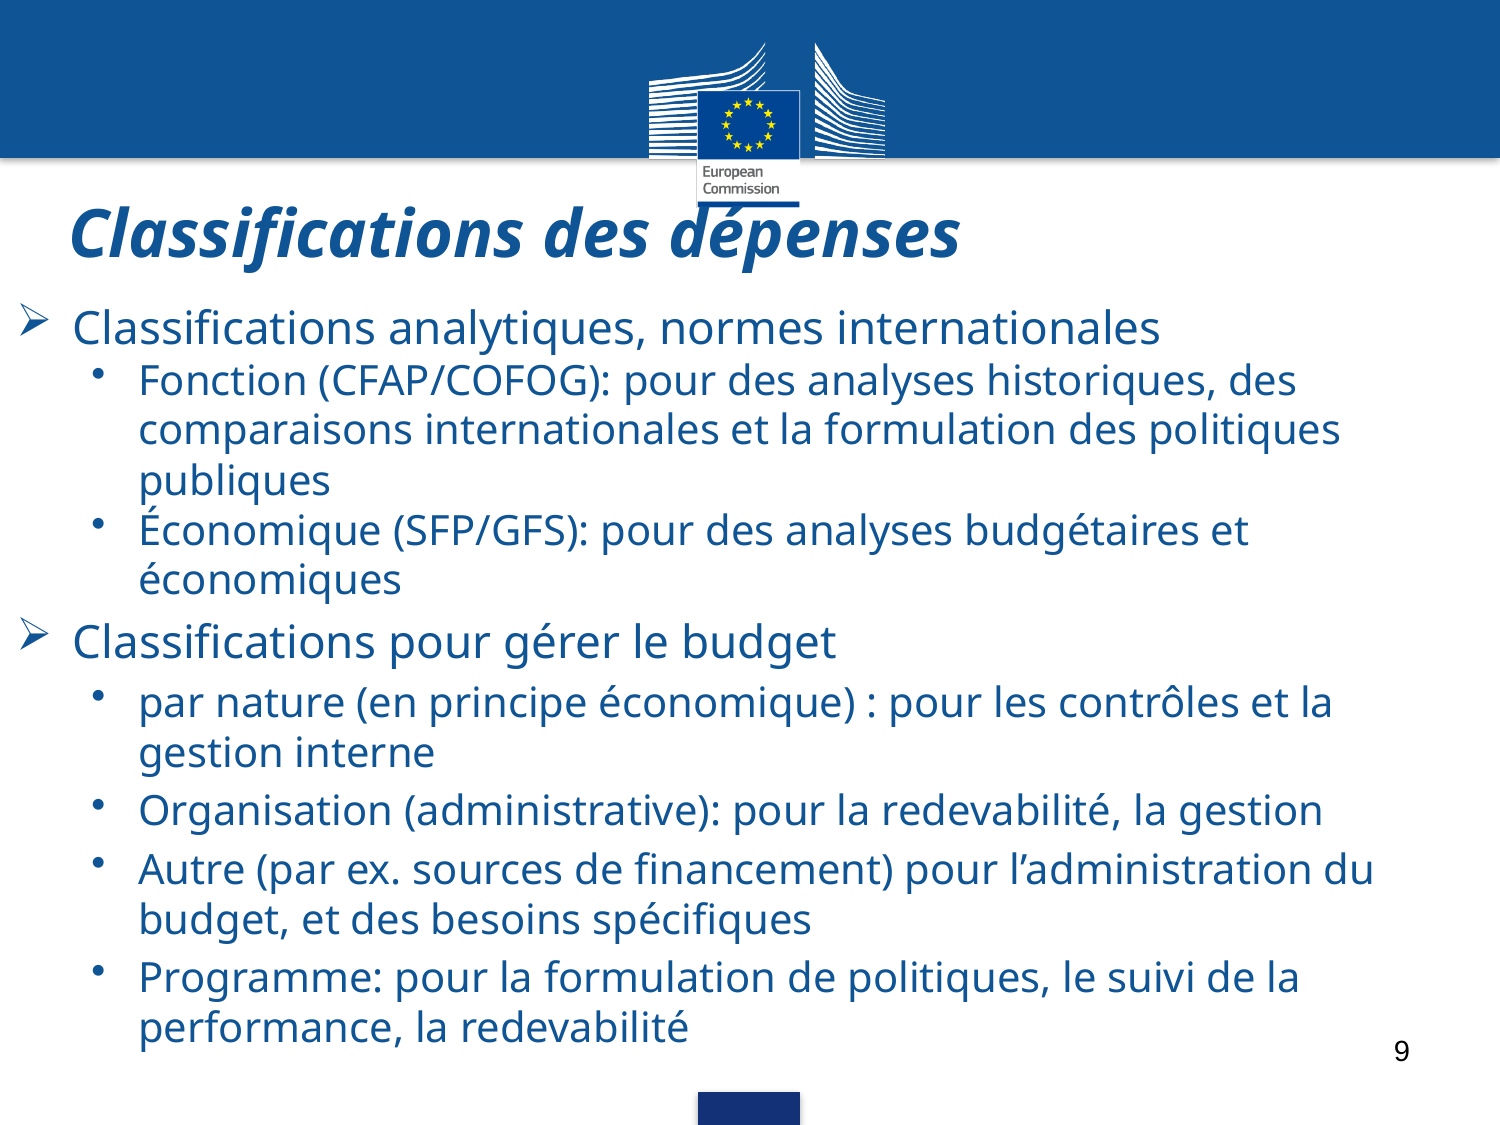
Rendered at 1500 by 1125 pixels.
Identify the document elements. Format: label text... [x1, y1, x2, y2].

title Classifications des dépenses [52, 177, 1331, 286]
picture [649, 42, 885, 177]
slide_number 9 [1074, 1024, 1426, 1103]
list Classifications analytiques, normes internationales Fonction (CFAP/COFOG): pour des analyses historiques, des comparaisons internationales et la formulation des politiques publiques Économique (SFP/GFS): pour des analyses budgétaires et économiques Classifications pour gérer le budget par nature (en principe économique) : pour les contrôles et la gestion interne Organisation (administrative): pour la redevabilité, la gestion Autre (par ex. sources de financement) pour l’administration du budget, et des besoins spécifiques Programme: pour la formulation de politiques, le suivi de la performance, la redevabilité [1, 290, 1500, 906]
